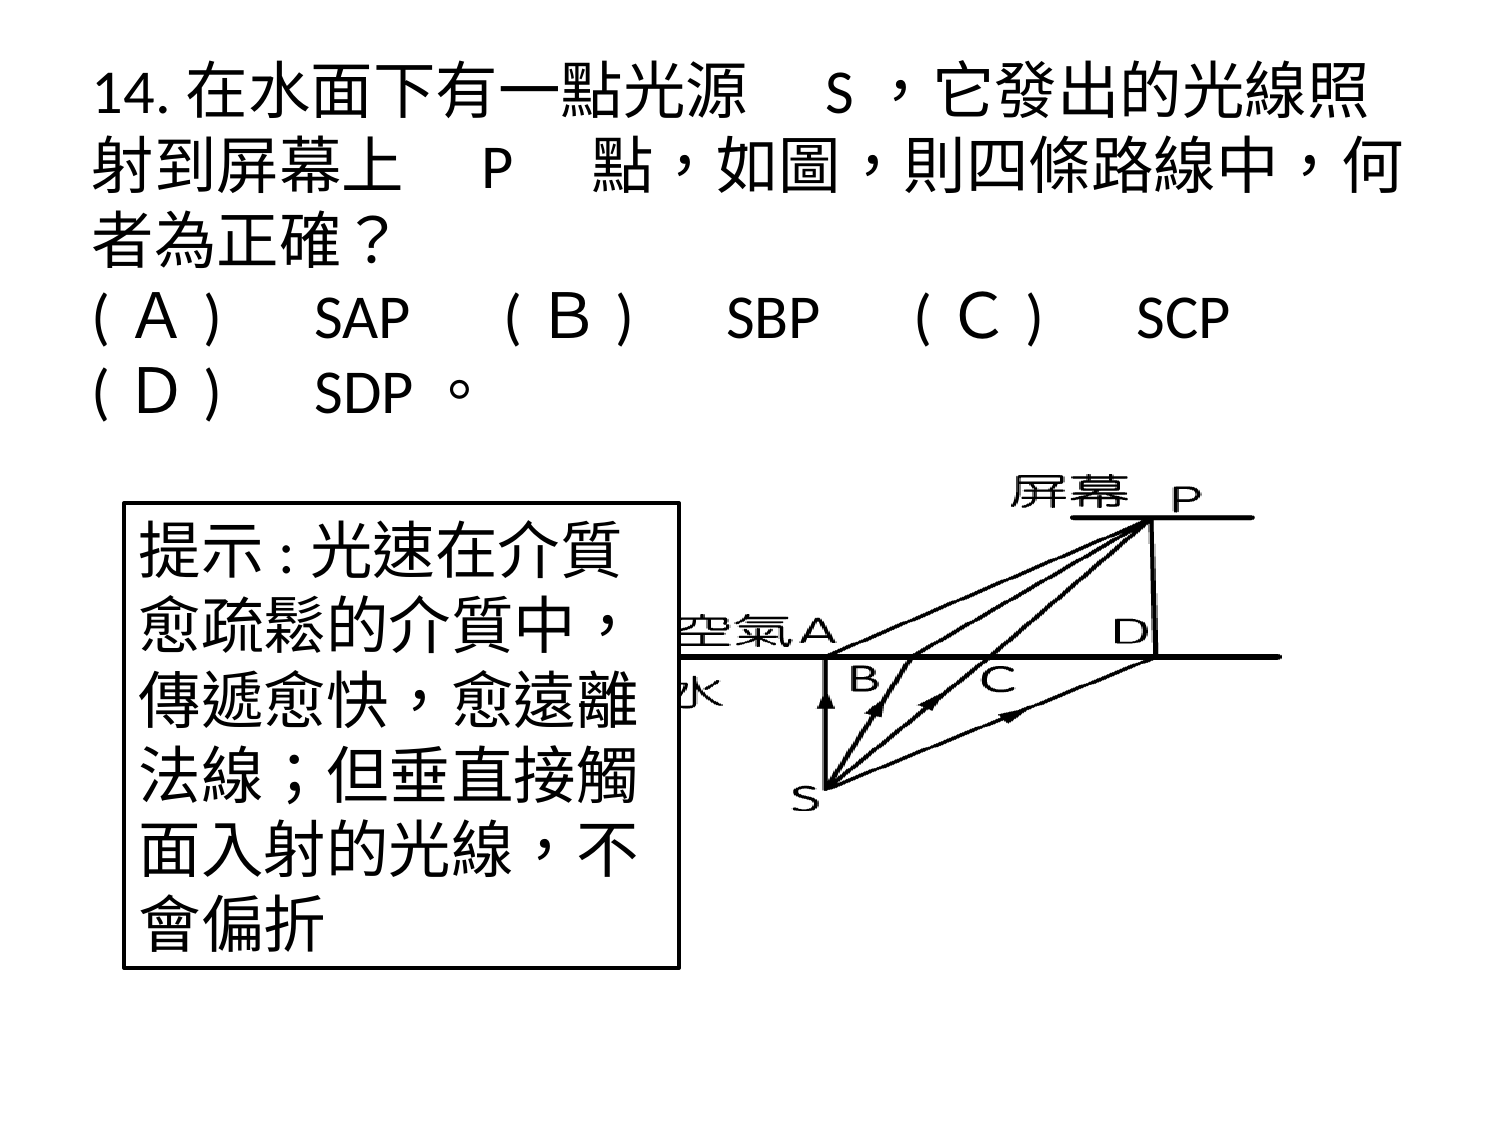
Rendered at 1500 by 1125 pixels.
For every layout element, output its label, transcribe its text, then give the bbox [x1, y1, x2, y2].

text_box 提示:光速在介質愈疏鬆的介質中，傳遞愈快，愈遠離法線；但垂直接觸面入射的光線，不會偏折 [122, 501, 681, 970]
picture [653, 474, 1282, 811]
title 14.在水面下有一點光源 S，它發出的光線照射到屏幕上 P 點，如圖，則四條路線中，何者為正確？ (Ａ) SAP (Ｂ) SBP (Ｃ) SCP (Ｄ) SDP。 [76, 45, 1425, 433]
